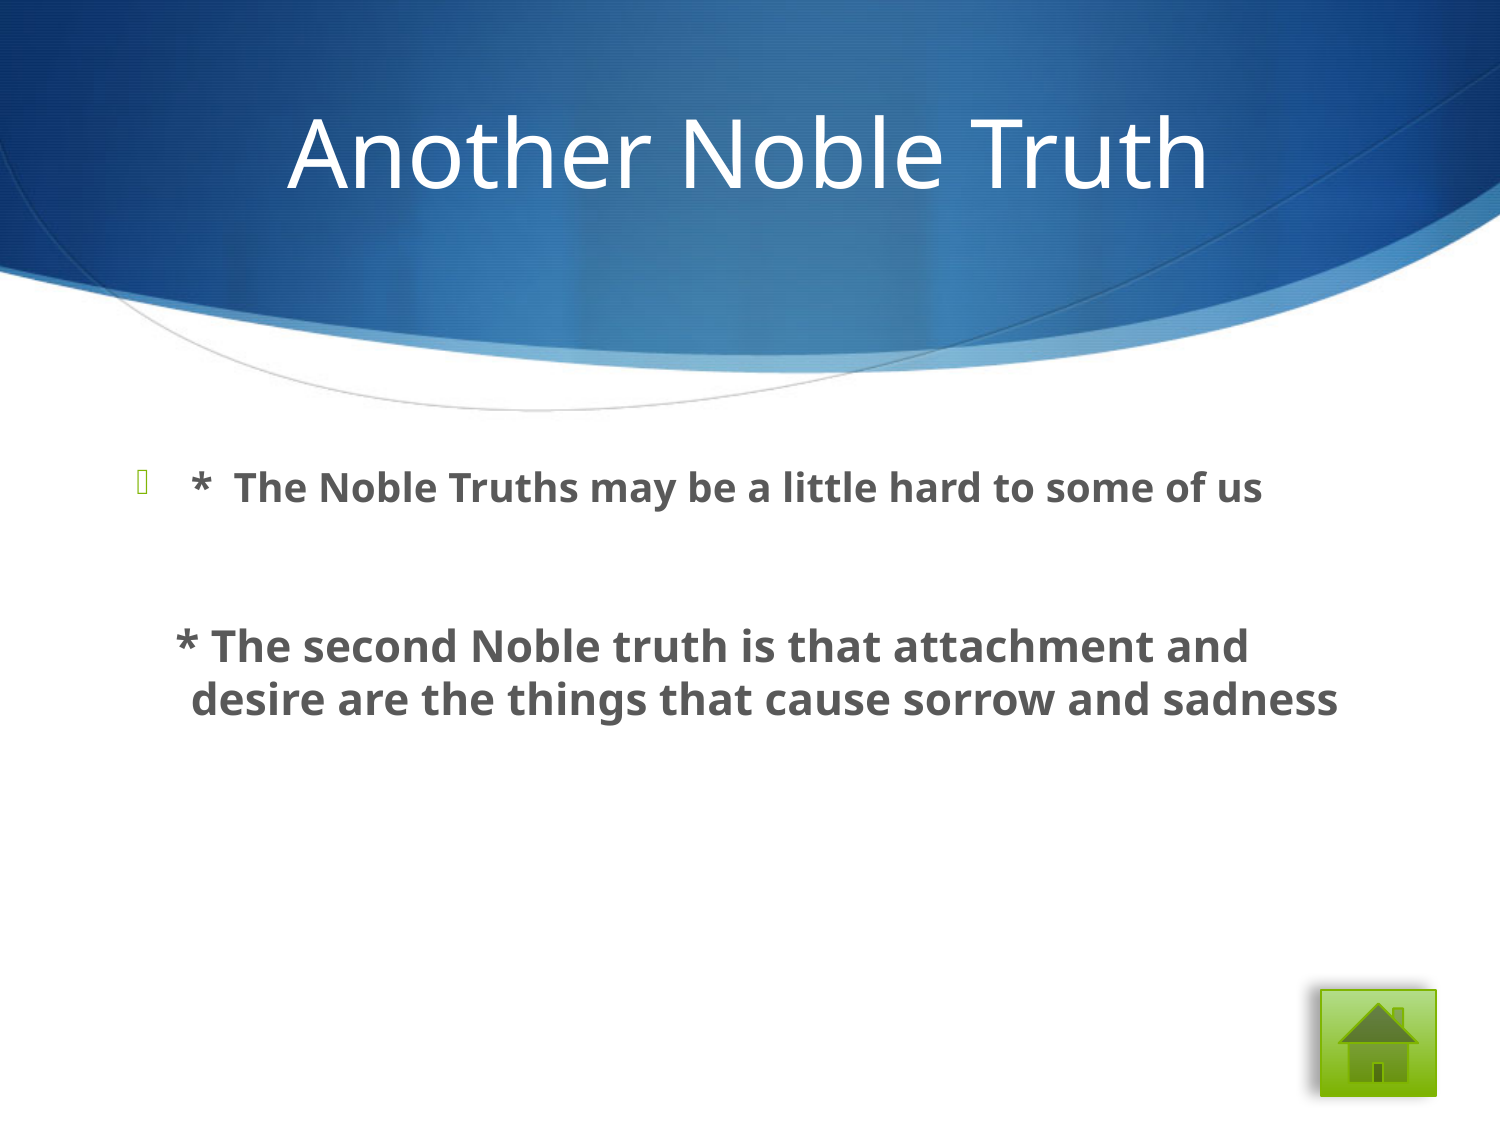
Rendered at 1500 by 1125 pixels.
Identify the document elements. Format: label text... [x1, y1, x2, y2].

picture [0, 0, 1500, 1125]
title Another Noble Truth [75, 56, 1425, 245]
list * The Noble Truths may be a little hard to some of us * The second Noble truth is that attachment and desire are the things that cause sorrow and sadness [121, 454, 1379, 991]
text_box [1320, 989, 1437, 1097]
